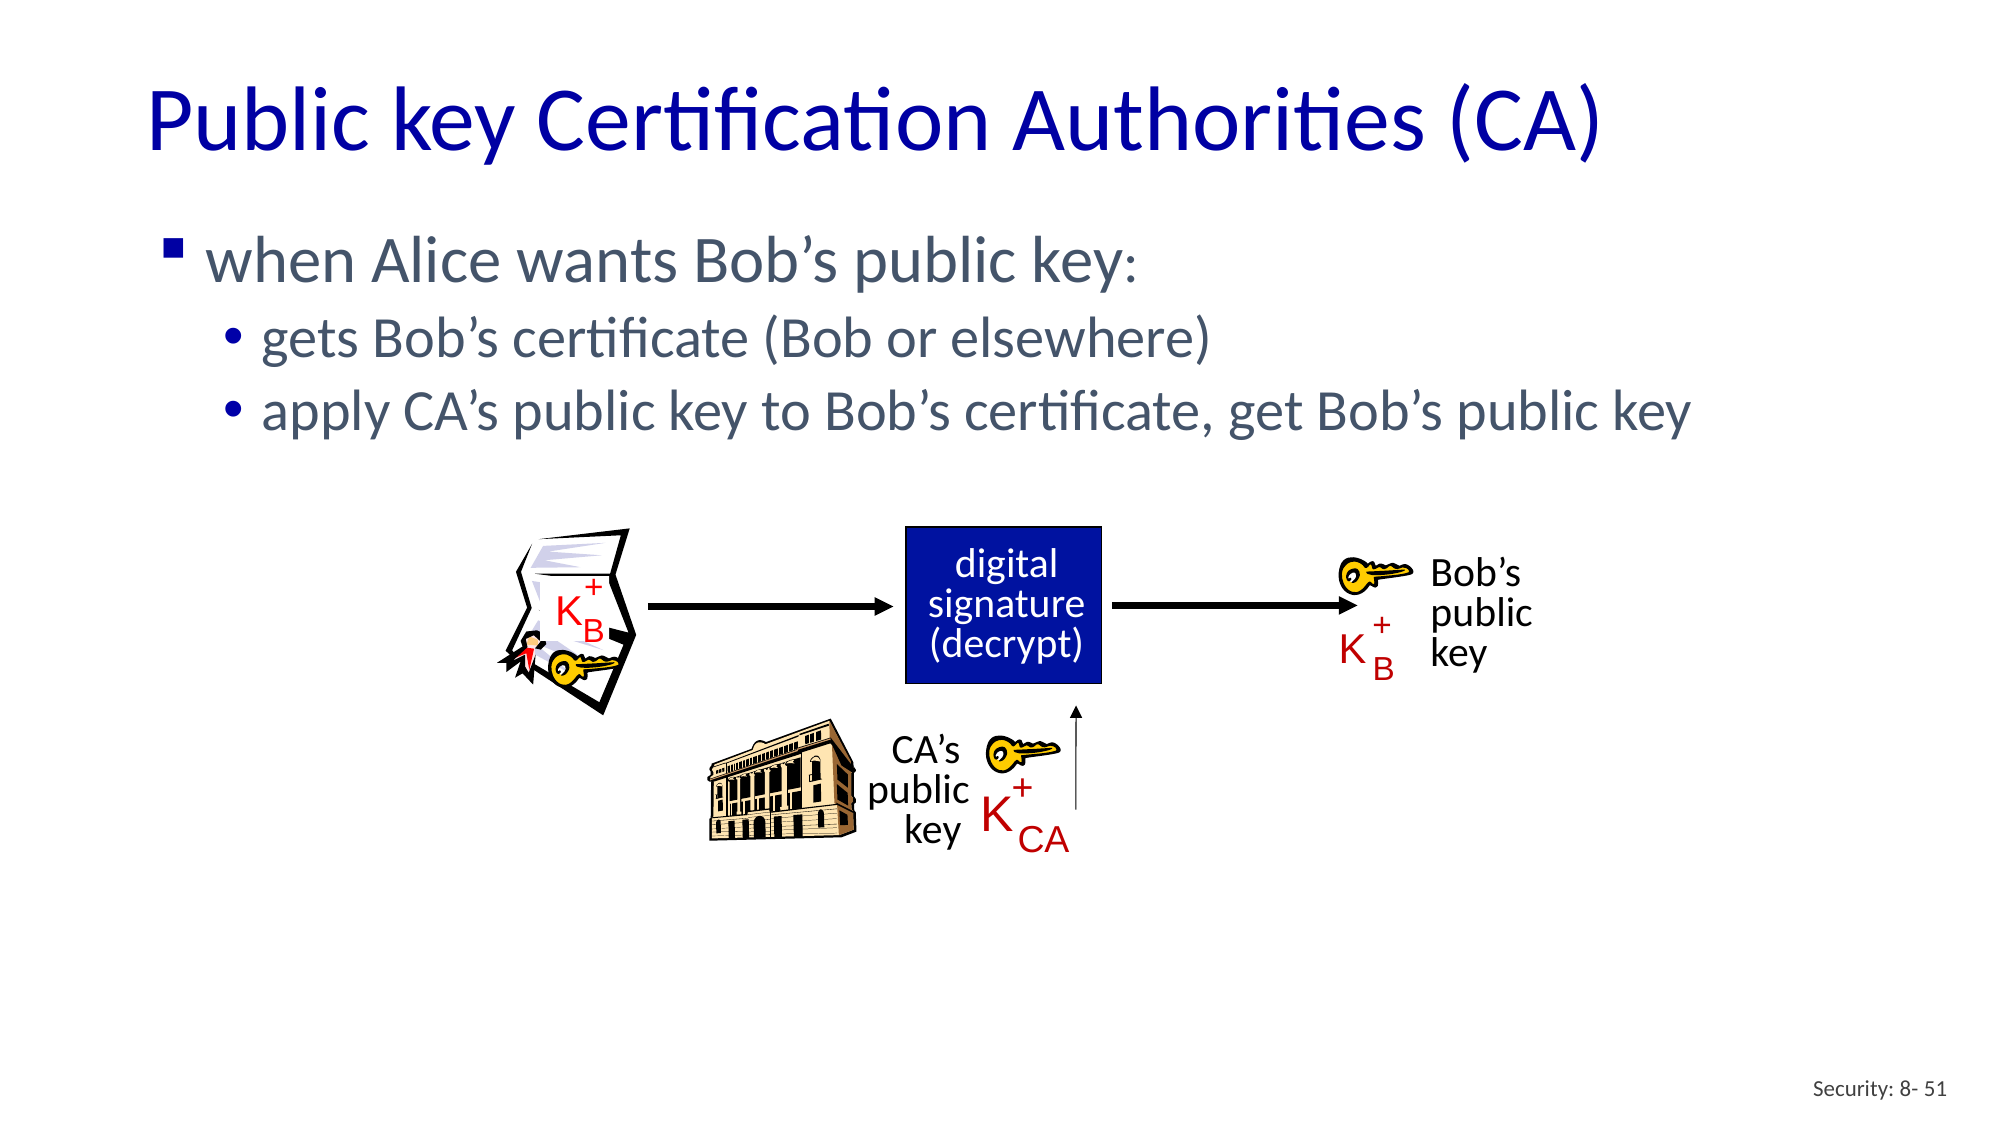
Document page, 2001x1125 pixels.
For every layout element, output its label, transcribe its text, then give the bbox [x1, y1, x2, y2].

slide_number Security: 8- 51 [1512, 1056, 1963, 1117]
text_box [1323, 595, 1410, 695]
text_box Bob’s public key [1415, 547, 1574, 682]
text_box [496, 526, 638, 718]
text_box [905, 526, 1103, 684]
title Public key Certification Authorities (CA) [131, 47, 1856, 195]
picture [1337, 556, 1414, 596]
picture [707, 718, 827, 841]
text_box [827, 705, 1085, 869]
text_box when Alice wants Bob’s public key: gets Bob’s certificate (Bob or elsewhere) apply CA’s public key to Bob’s certificate, get Bob’s public key [132, 217, 1970, 487]
